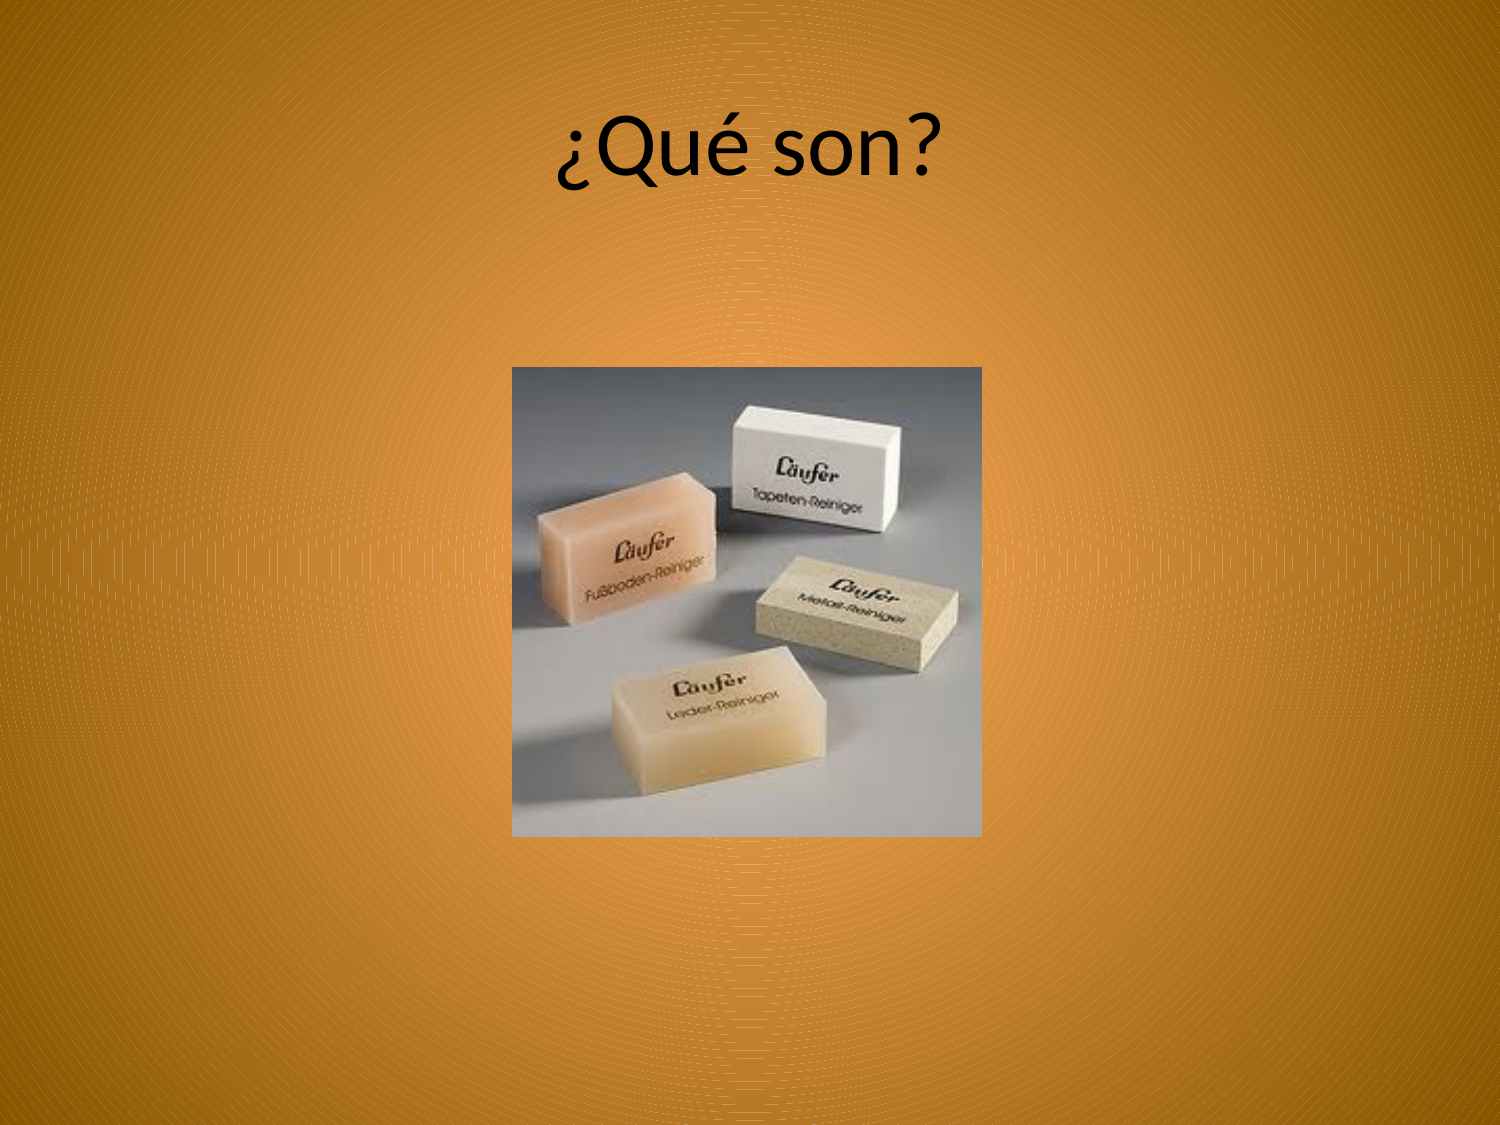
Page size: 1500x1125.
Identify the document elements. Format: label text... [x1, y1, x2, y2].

title ¿Qué son? [75, 45, 1425, 233]
picture [512, 367, 982, 837]
